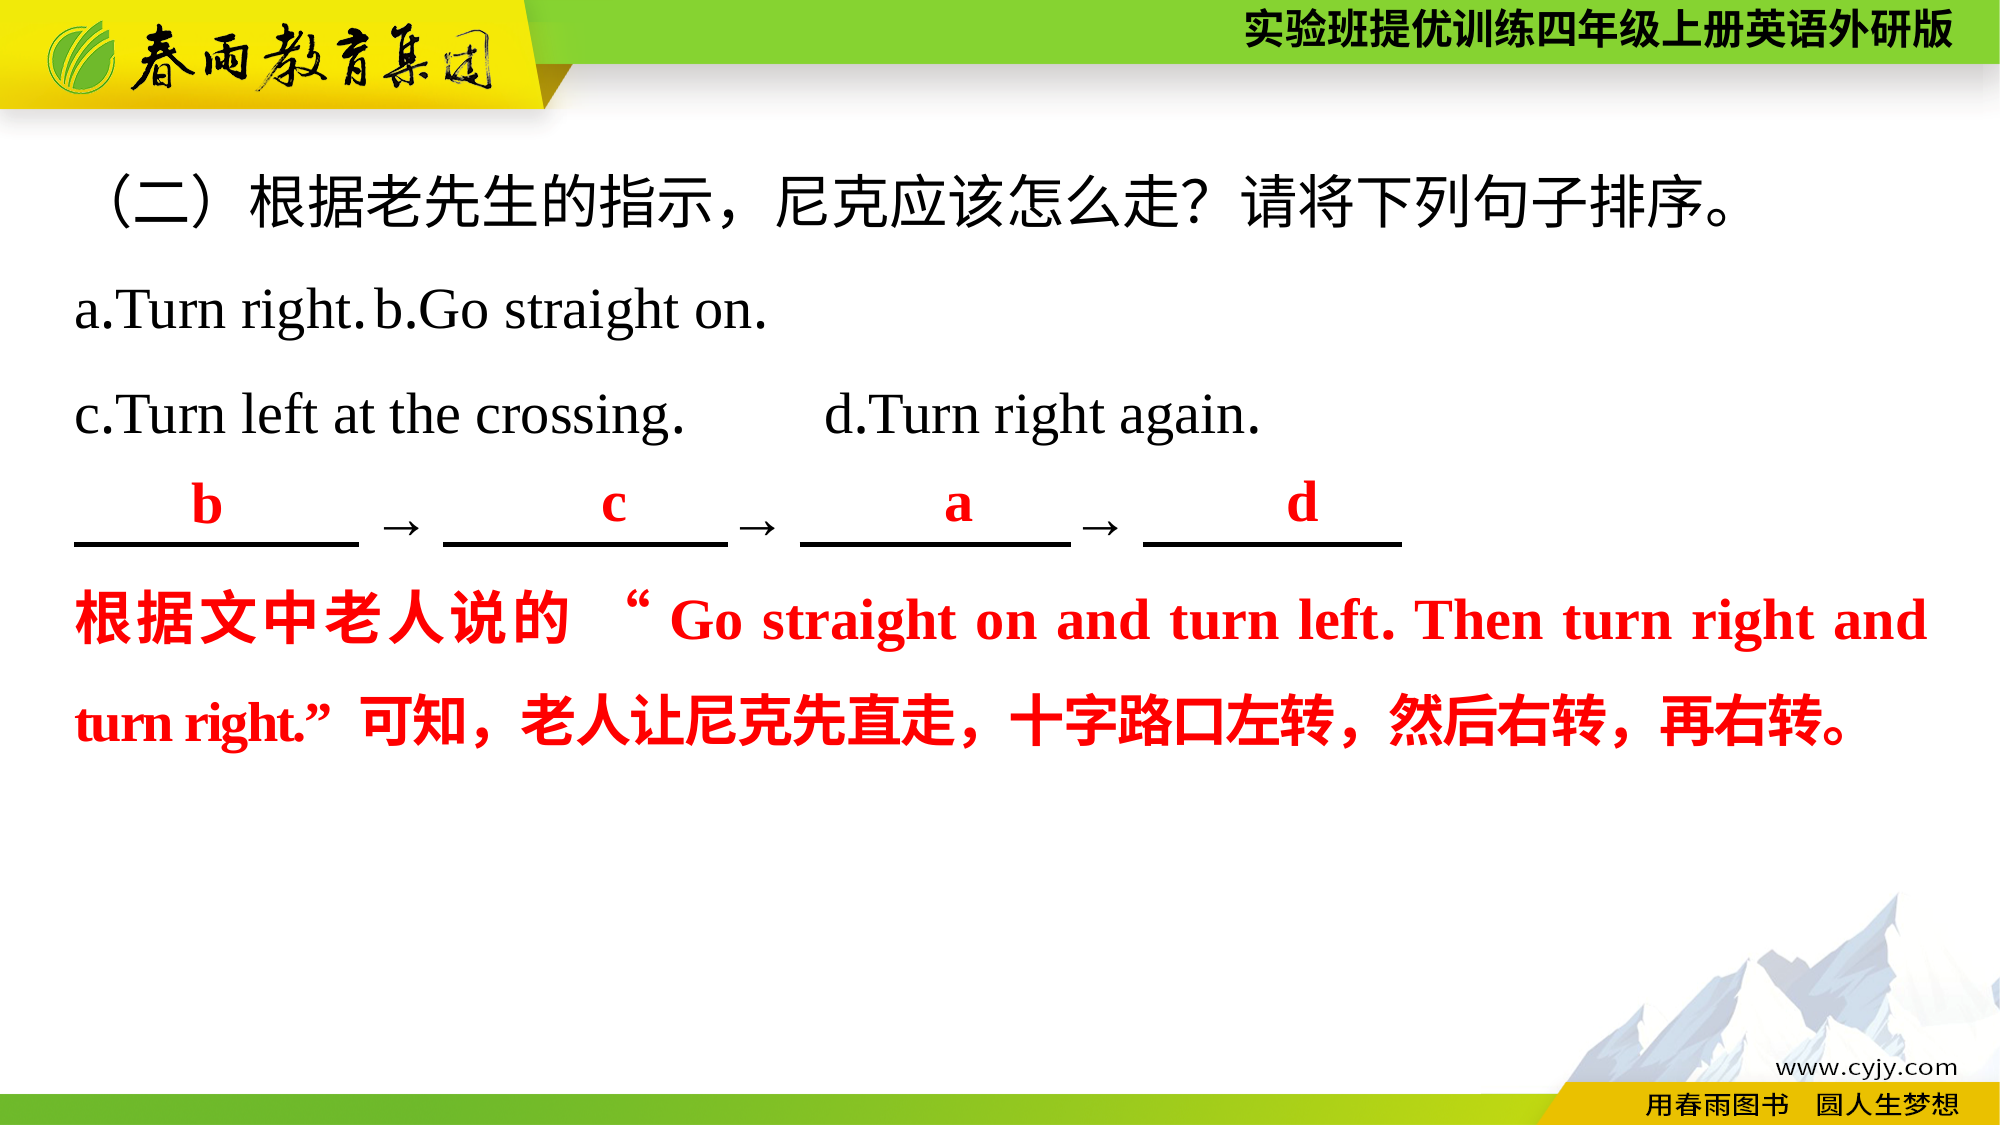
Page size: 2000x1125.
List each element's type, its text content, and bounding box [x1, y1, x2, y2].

text_box d [1271, 455, 1335, 538]
text_box a [929, 456, 989, 538]
picture [0, 0, 2000, 1125]
text_box b [161, 457, 239, 538]
text_box 根据文中老人说的 “Go straight on and turn left. Then turn right and turn right.” 可知，老人让尼克先直走，十字路口左转，然后右转，再右转。 [59, 538, 1944, 760]
text_box c [586, 455, 643, 538]
list （二）根据老先生的指示，尼克应该怎么走？请将下列句子排序。 a.Turn right. b.Go straight on. c.Turn left at the crossing. d.Turn right again. → → → . [59, 122, 1944, 538]
